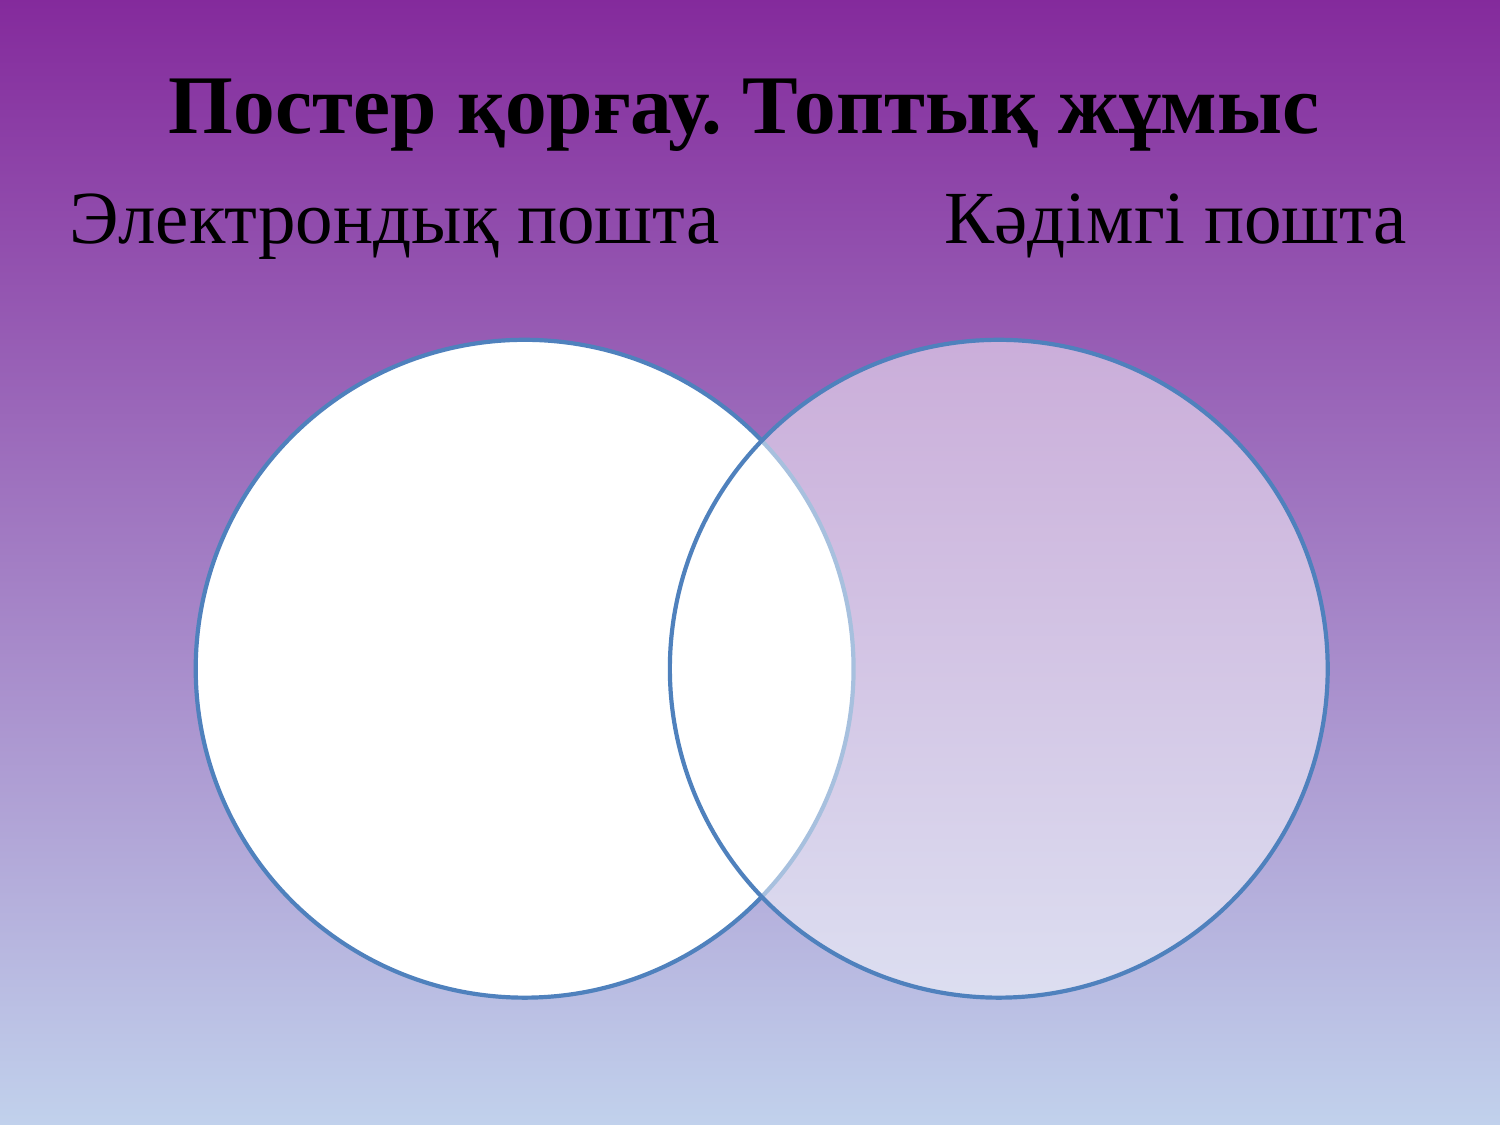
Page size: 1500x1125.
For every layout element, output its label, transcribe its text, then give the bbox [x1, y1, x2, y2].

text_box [76, 337, 1448, 1000]
text_box Постер қорғау. Топтық жұмыс [100, 42, 1390, 158]
text_box Электрондық пошта Кәдімгі пошта [55, 160, 1423, 266]
